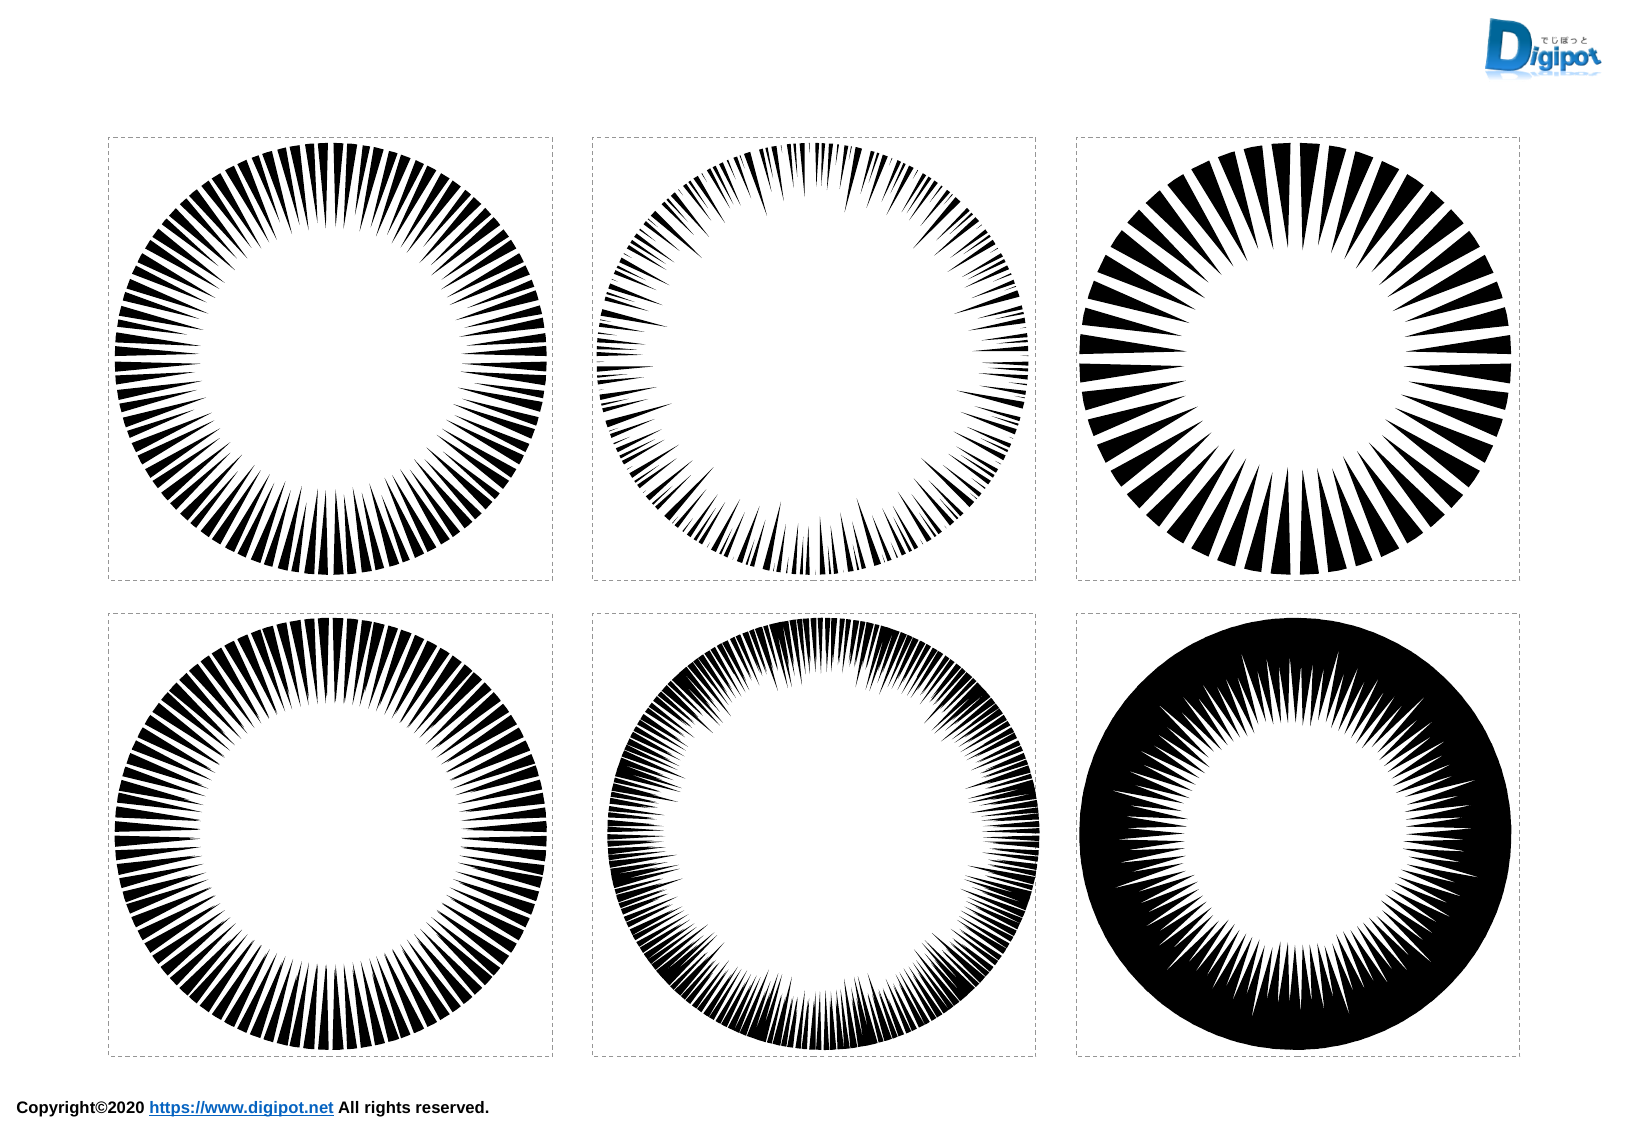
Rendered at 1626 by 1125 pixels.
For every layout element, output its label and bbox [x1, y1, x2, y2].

text_box [961, 251, 1013, 289]
text_box [1086, 279, 1190, 325]
text_box [705, 498, 746, 559]
text_box [399, 468, 462, 546]
text_box [880, 158, 920, 216]
text_box [681, 171, 726, 224]
text_box [1144, 444, 1220, 529]
text_box [351, 487, 386, 574]
text_box [445, 414, 531, 466]
text_box [303, 141, 329, 229]
text_box [971, 331, 1030, 353]
text_box [121, 277, 209, 320]
text_box [1400, 393, 1504, 439]
text_box [452, 397, 540, 441]
text_box [814, 141, 835, 191]
text_box [1008, 381, 1029, 387]
text_box [223, 158, 278, 244]
text_box [1080, 379, 1187, 412]
text_box [761, 501, 787, 574]
text_box [114, 616, 330, 823]
text_box [368, 483, 412, 568]
text_box [641, 459, 694, 512]
text_box [785, 142, 806, 198]
text_box [1343, 159, 1401, 260]
text_box [1125, 208, 1210, 284]
text_box [1086, 394, 1187, 438]
text_box [611, 428, 666, 466]
text_box [113, 834, 330, 1051]
text_box [460, 360, 548, 387]
text_box [595, 360, 605, 364]
text_box [1370, 189, 1446, 273]
text_box [116, 304, 204, 336]
text_box [603, 277, 664, 313]
text_box [1189, 457, 1248, 559]
text_box [386, 158, 438, 245]
text_box [130, 411, 216, 466]
text_box [596, 331, 617, 337]
text_box [978, 360, 1030, 381]
text_box [454, 278, 540, 322]
text_box [606, 616, 1041, 1052]
text_box [1298, 469, 1321, 576]
text_box [680, 493, 727, 546]
text_box [1270, 141, 1292, 249]
text_box [933, 206, 984, 257]
text_box [1125, 431, 1213, 510]
text_box [430, 206, 502, 277]
text_box [303, 488, 329, 576]
text_box [1242, 471, 1274, 574]
text_box [459, 304, 546, 338]
text_box [807, 141, 811, 154]
text_box [625, 227, 675, 271]
text_box [114, 370, 196, 386]
text_box [900, 171, 945, 221]
text_box [731, 505, 767, 569]
text_box [953, 278, 1021, 315]
text_box [947, 227, 1000, 273]
text_box [113, 820, 201, 833]
text_box [960, 405, 1022, 441]
text_box [1404, 305, 1510, 338]
text_box [113, 360, 201, 373]
text_box [369, 149, 413, 237]
text_box [113, 331, 202, 358]
text_box [249, 480, 292, 569]
text_box [332, 141, 359, 230]
text_box [436, 427, 518, 491]
text_box [115, 379, 203, 414]
text_box [425, 446, 502, 511]
text_box [446, 251, 532, 306]
text_box [1216, 150, 1260, 250]
text_box [612, 251, 671, 292]
text_box [353, 144, 385, 232]
text_box [1316, 467, 1349, 574]
text_box [896, 491, 944, 546]
text_box [838, 144, 864, 213]
text_box [399, 171, 463, 254]
text_box [1392, 253, 1495, 313]
text_box [440, 227, 518, 291]
text_box [1078, 332, 1188, 356]
text_box [1269, 466, 1292, 576]
text_box [1078, 616, 1513, 1051]
text_box [598, 385, 658, 414]
text_box [331, 616, 548, 1052]
text_box [383, 474, 438, 560]
text_box [596, 373, 645, 386]
text_box [1381, 434, 1465, 510]
text_box [604, 402, 673, 440]
text_box [732, 150, 769, 217]
text_box [460, 331, 548, 358]
text_box [1020, 354, 1030, 358]
text_box [1298, 141, 1322, 251]
text_box [920, 456, 983, 509]
text_box [143, 227, 226, 290]
text_box [1342, 455, 1401, 559]
text_box [1080, 306, 1183, 338]
text_box [159, 441, 232, 512]
text_box [1109, 419, 1204, 489]
text_box [199, 464, 262, 546]
text_box [332, 489, 358, 576]
text_box [1095, 253, 1197, 311]
text_box [1215, 464, 1261, 568]
text_box [968, 304, 1027, 332]
text_box [597, 307, 668, 333]
text_box [178, 453, 243, 530]
text_box [705, 158, 742, 209]
text_box [839, 512, 868, 574]
text_box [1403, 362, 1513, 385]
text_box [1165, 172, 1235, 268]
text_box [1356, 450, 1425, 545]
text_box [595, 336, 646, 358]
text_box [912, 477, 965, 530]
text_box [952, 425, 1013, 466]
text_box [130, 251, 216, 304]
text_box [457, 382, 546, 414]
text_box [143, 427, 221, 490]
text_box [1316, 144, 1348, 246]
text_box [276, 485, 308, 574]
text_box [757, 144, 785, 202]
text_box [1331, 467, 1374, 568]
picture [1485, 18, 1602, 82]
text_box [881, 505, 920, 560]
text_box [1109, 228, 1206, 300]
text_box [1386, 229, 1482, 298]
text_box [1078, 362, 1185, 384]
text_box [1408, 380, 1510, 412]
text_box [790, 523, 811, 576]
text_box [855, 497, 893, 568]
text_box [1144, 188, 1223, 276]
text_box [956, 384, 1028, 410]
text_box [859, 149, 894, 209]
text_box [275, 143, 310, 231]
text_box [818, 516, 840, 576]
text_box [784, 557, 790, 575]
text_box [178, 187, 249, 260]
text_box [595, 365, 654, 373]
text_box [912, 188, 962, 250]
text_box [223, 473, 276, 559]
text_box [1378, 207, 1466, 287]
text_box [947, 445, 1000, 491]
text_box [660, 187, 710, 238]
text_box [779, 143, 784, 154]
text_box [1354, 172, 1426, 270]
text_box [1404, 280, 1504, 323]
text_box [625, 443, 680, 490]
text_box [413, 458, 484, 530]
text_box [1384, 418, 1482, 489]
text_box [1189, 159, 1249, 262]
text_box [199, 171, 263, 249]
text_box [642, 209, 703, 259]
text_box [1095, 405, 1199, 465]
text_box [1242, 144, 1275, 250]
text_box [418, 188, 483, 264]
text_box [1405, 333, 1513, 356]
text_box [1165, 448, 1236, 545]
text_box [1368, 441, 1447, 529]
text_box [1394, 406, 1495, 465]
text_box [662, 466, 715, 530]
text_box [834, 142, 841, 166]
text_box [1329, 150, 1375, 254]
text_box [250, 149, 294, 235]
text_box [121, 396, 207, 440]
text_box [160, 206, 236, 272]
